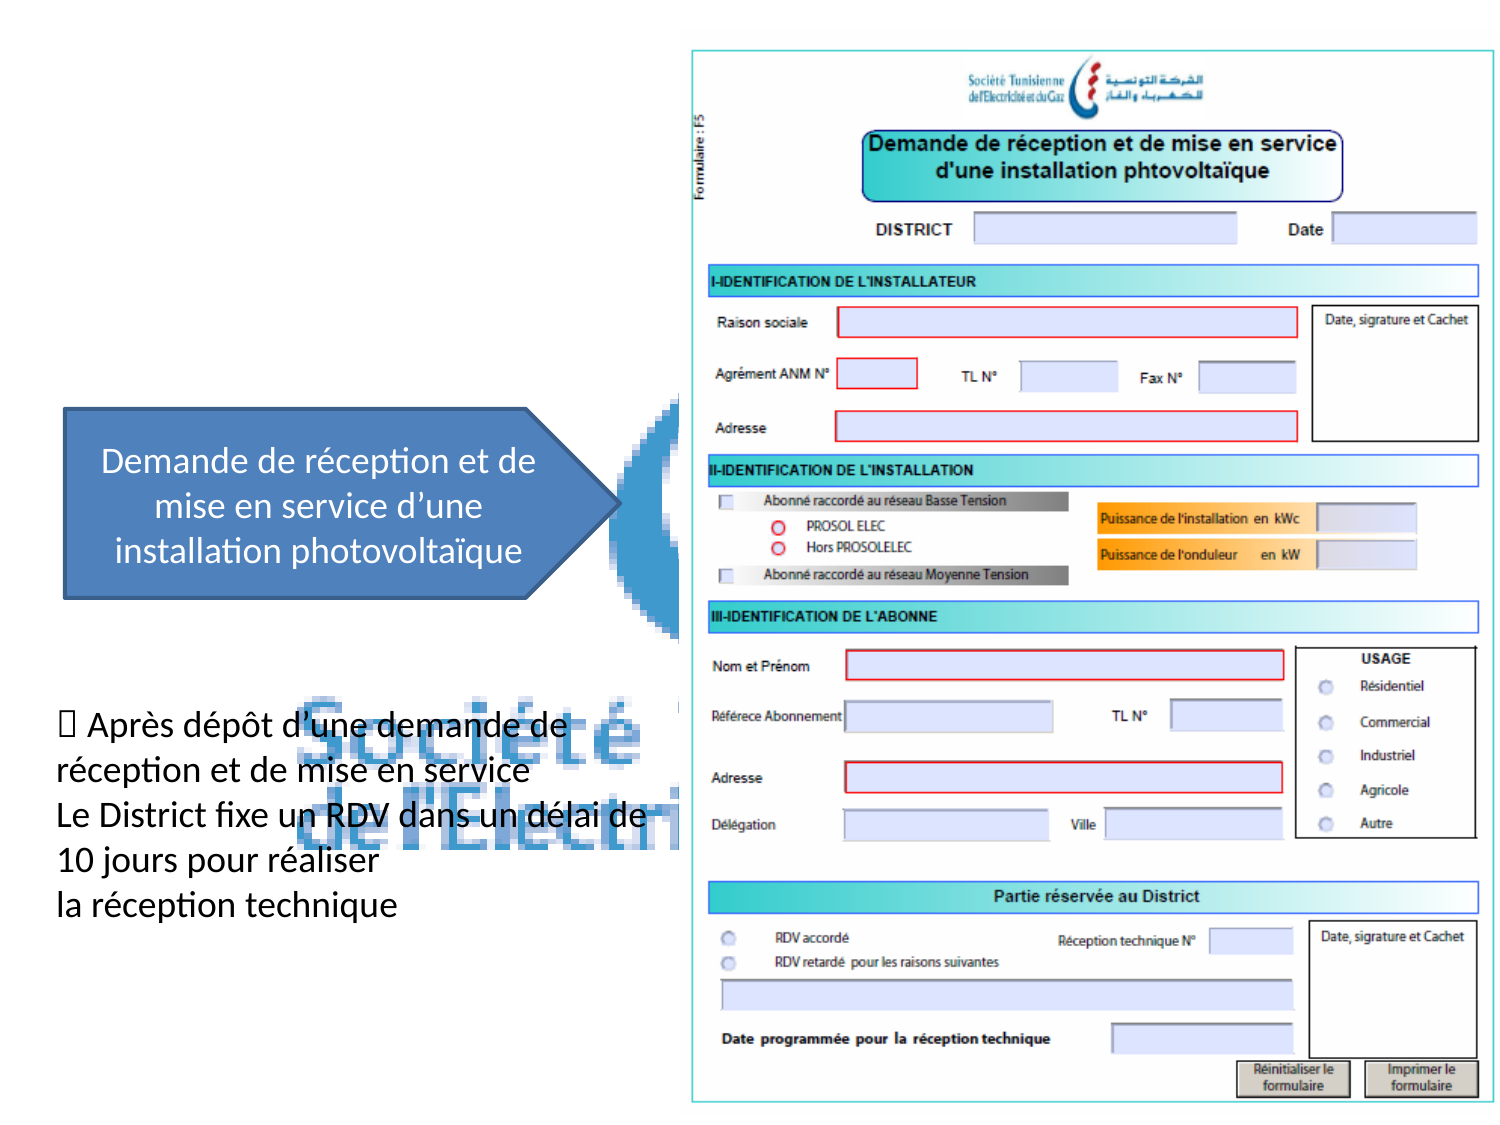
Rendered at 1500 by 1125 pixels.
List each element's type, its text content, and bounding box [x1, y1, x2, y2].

text_box  Après dépôt d’une demande de réception et de mise en service Le District fixe un RDV dans un délai de 10 jours pour réaliser la réception technique [41, 692, 668, 933]
picture [678, 30, 1500, 1115]
text_box Demande de réception et de mise en service d’une installation photovoltaïque [62, 406, 623, 600]
